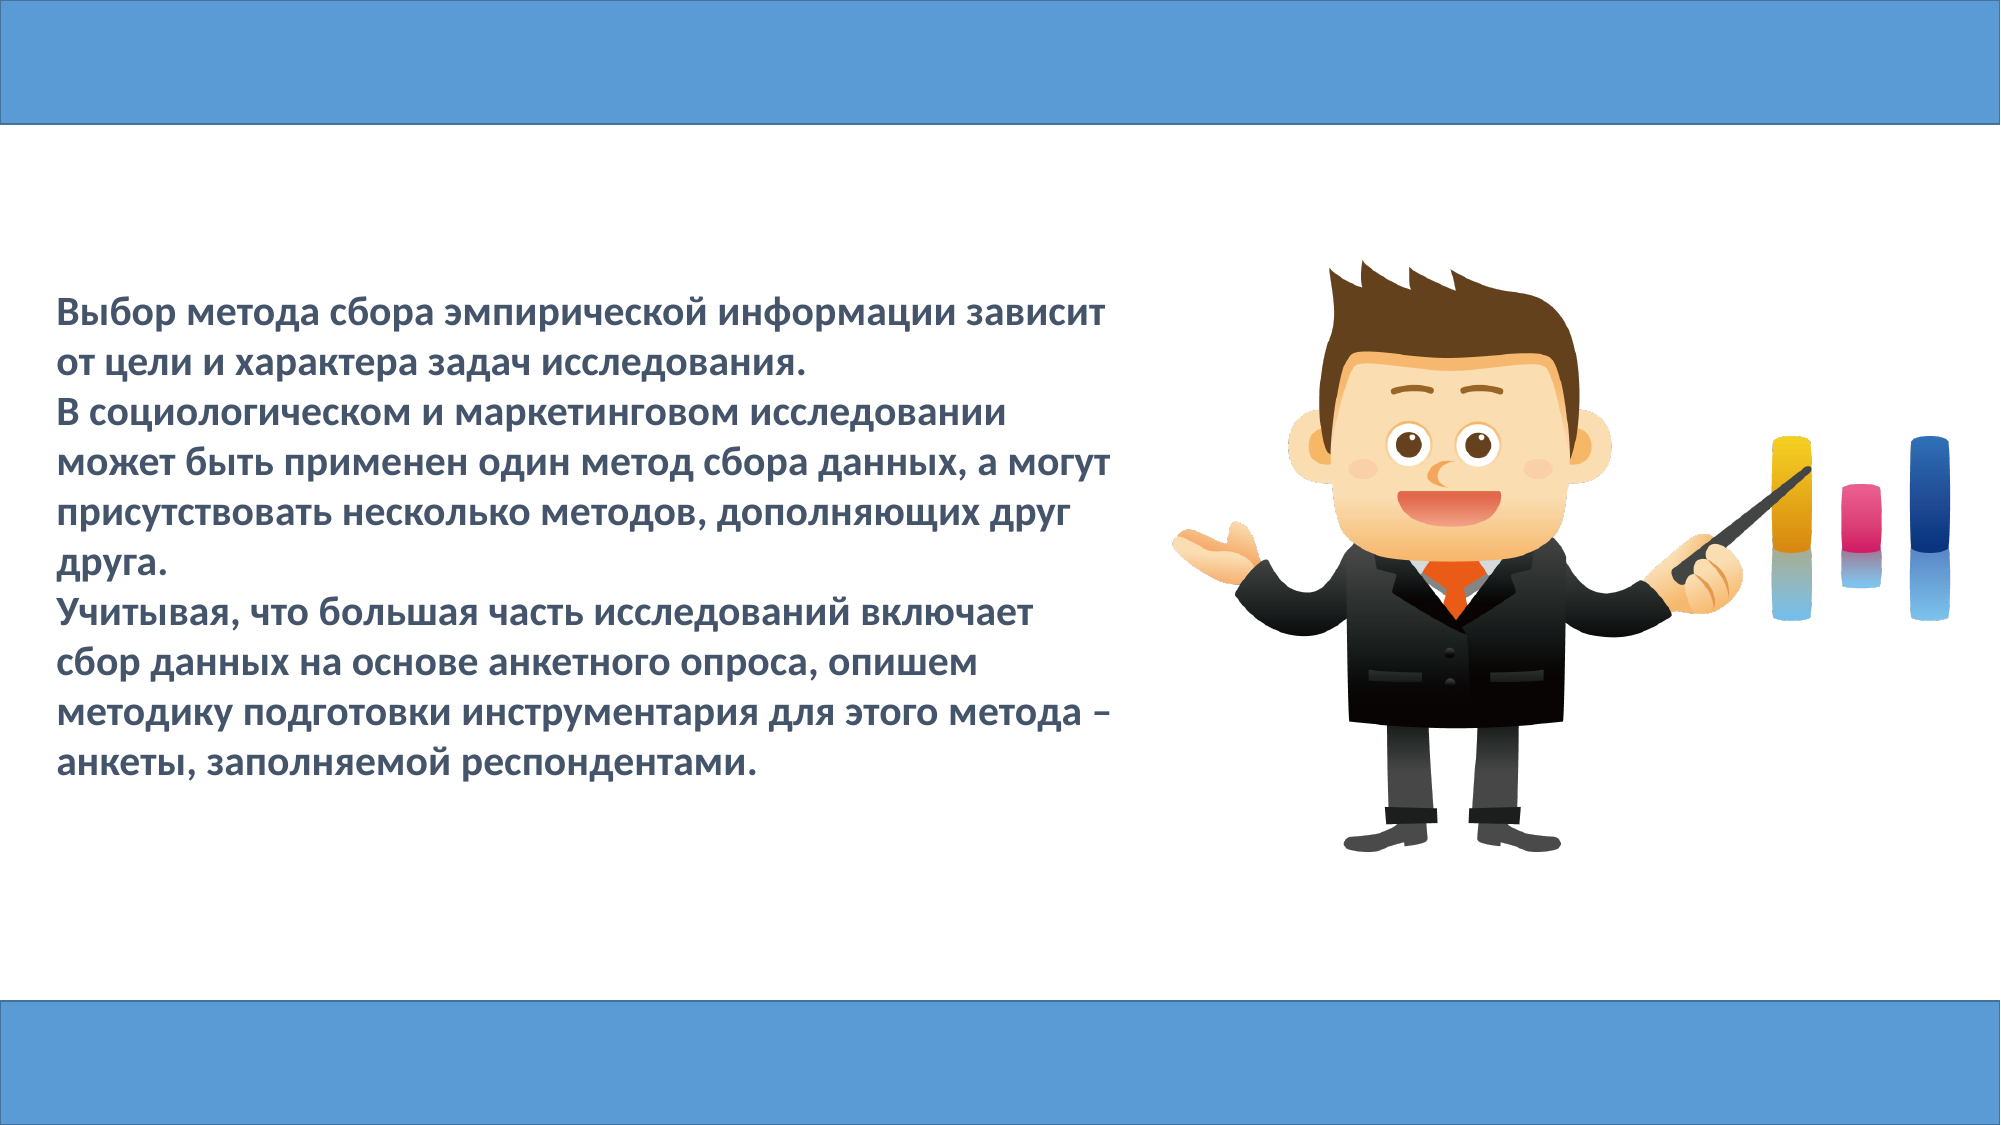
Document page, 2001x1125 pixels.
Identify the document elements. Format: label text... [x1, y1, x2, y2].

picture [1159, 146, 1961, 948]
text_box [0, 1000, 2000, 1125]
text_box [0, 0, 2000, 125]
text_box Выбор метода сбора эмпирической информации зависит от цели и характера задач исследования. В социологическом и маркетинговом исследовании может быть применен один метод сбора данных, а могут присутствовать несколько методов, дополняющих друг друга. Учитывая, что большая часть исследований включает сбор данных на основе анкетного опроса, опишем методику подготовки инструментария для этого метода – анкеты, заполняемой респондентами. [41, 276, 1142, 792]
